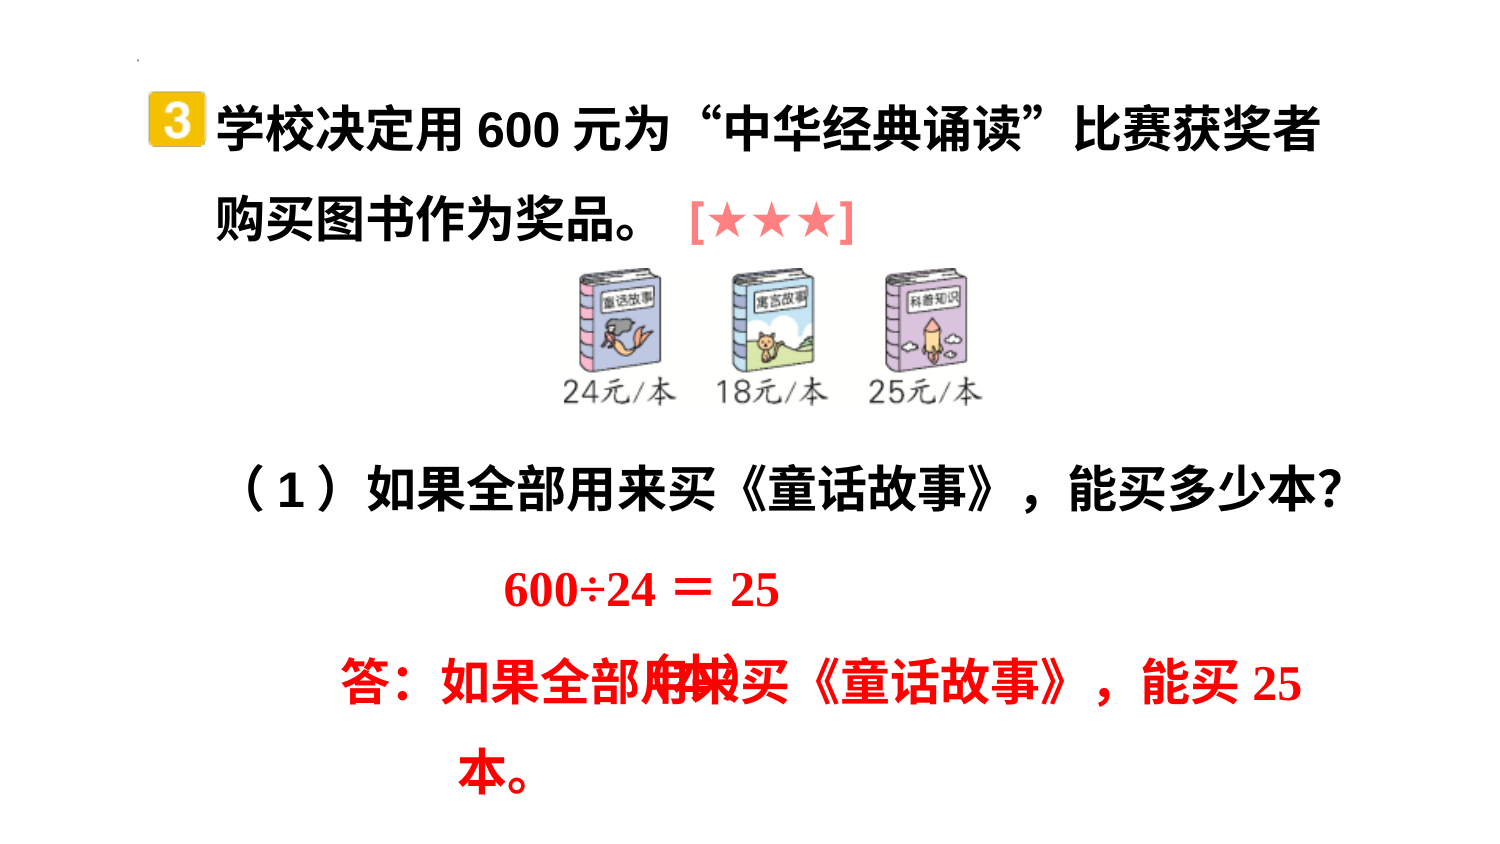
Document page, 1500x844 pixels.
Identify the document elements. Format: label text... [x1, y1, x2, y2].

text_box 学校决定用600元为“中华经典诵读”比赛获奖者 购买图书作为奖品。 [★★★] （1）如果全部用来买《童话故事》，能买多少本？ [200, 60, 1417, 526]
text_box 答：如果全部用来买《童话故事》，能买25本。 [325, 613, 1417, 808]
picture [143, 86, 211, 153]
picture [564, 268, 983, 406]
text_box 600÷24＝25（本） [489, 518, 947, 613]
